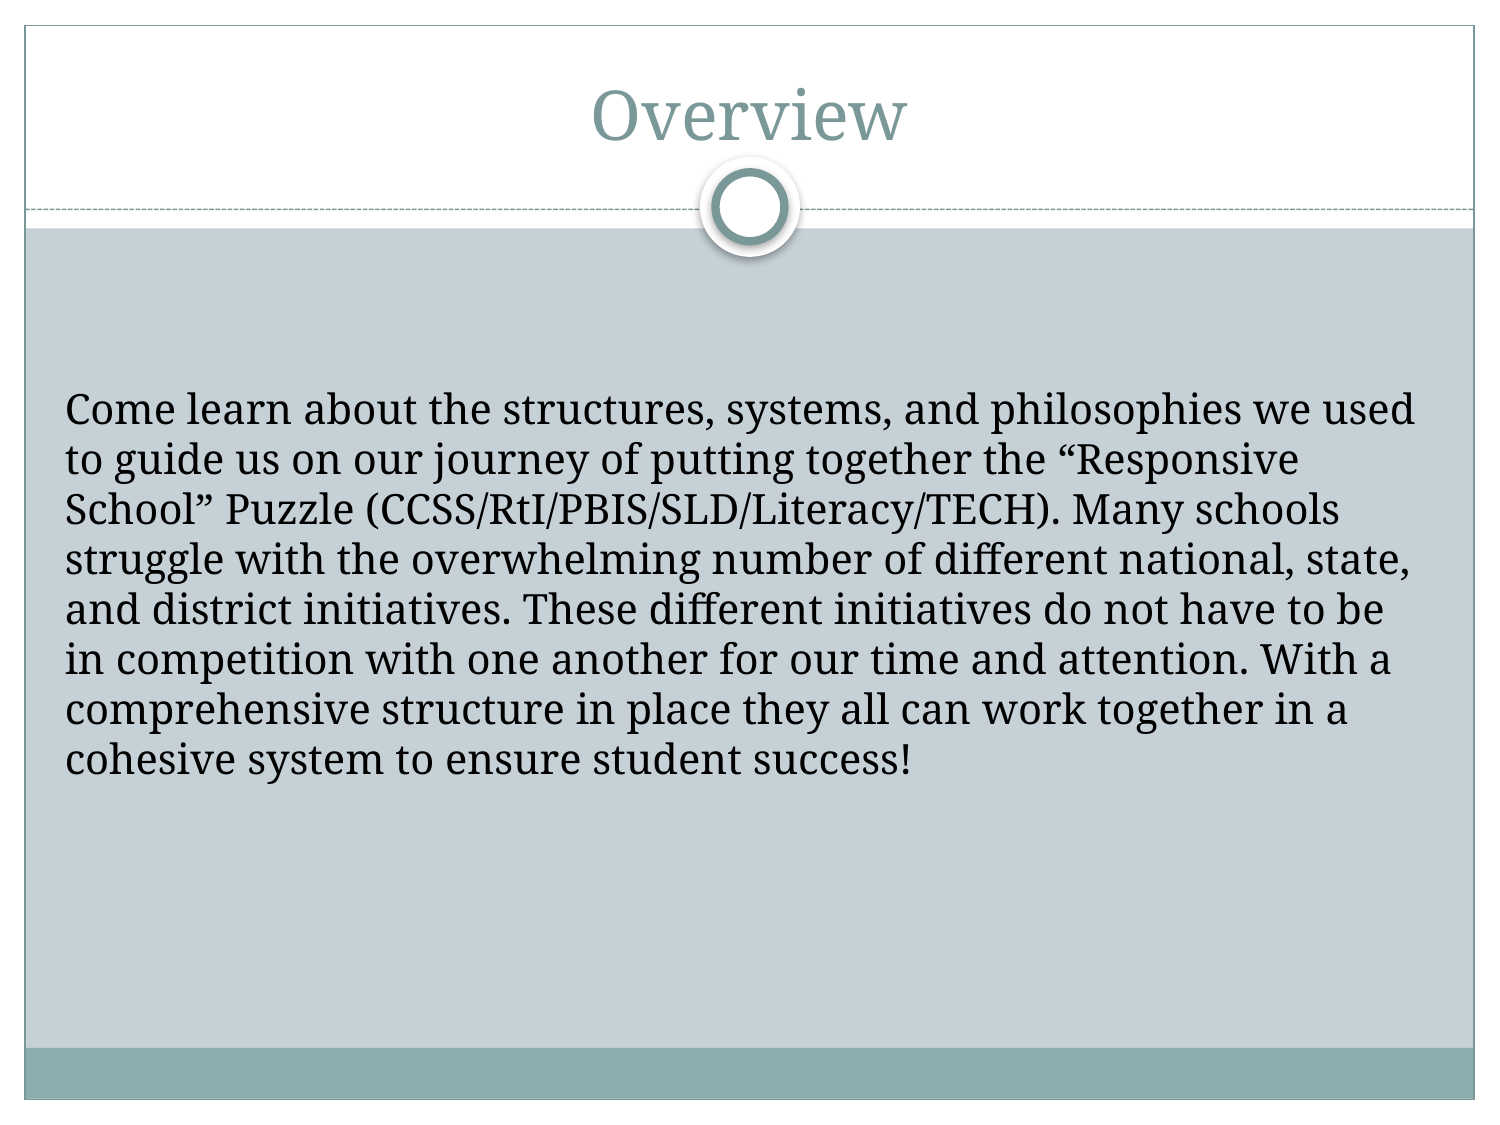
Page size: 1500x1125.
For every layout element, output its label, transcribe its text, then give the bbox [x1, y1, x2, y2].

list Come learn about the structures, systems, and philosophies we used to guide us on our journey of putting together the “Responsive School” Puzzle (CCSS/RtI/PBIS/SLD/Literacy/TECH). Many schools struggle with the overwhelming number of different national, state, and district initiatives. These different initiatives do not have to be in competition with one another for our time and attention. With a comprehensive structure in place they all can work together in a cohesive system to ensure student success! [50, 375, 1445, 850]
title Overview [49, 37, 1450, 162]
